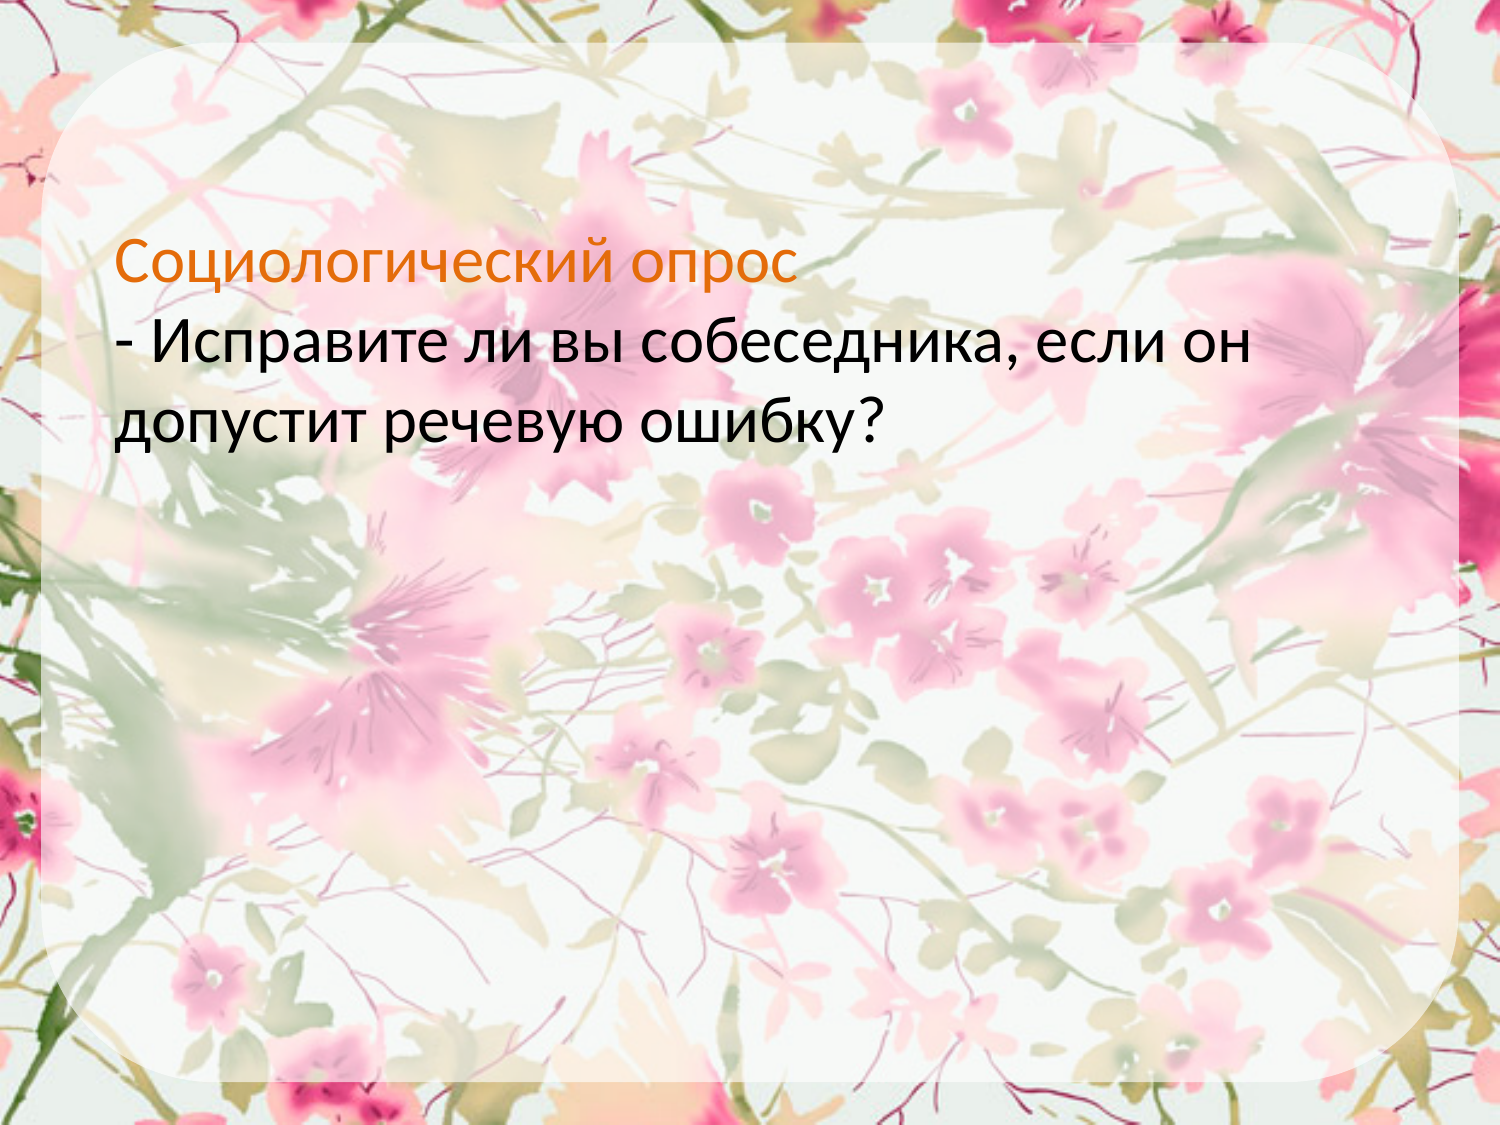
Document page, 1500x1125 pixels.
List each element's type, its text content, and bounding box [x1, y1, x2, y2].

text_box Социологический опрос - Исправите ли вы собеседника, если он допустит речевую ошибку? [100, 208, 1424, 463]
picture [0, 0, 1500, 1125]
